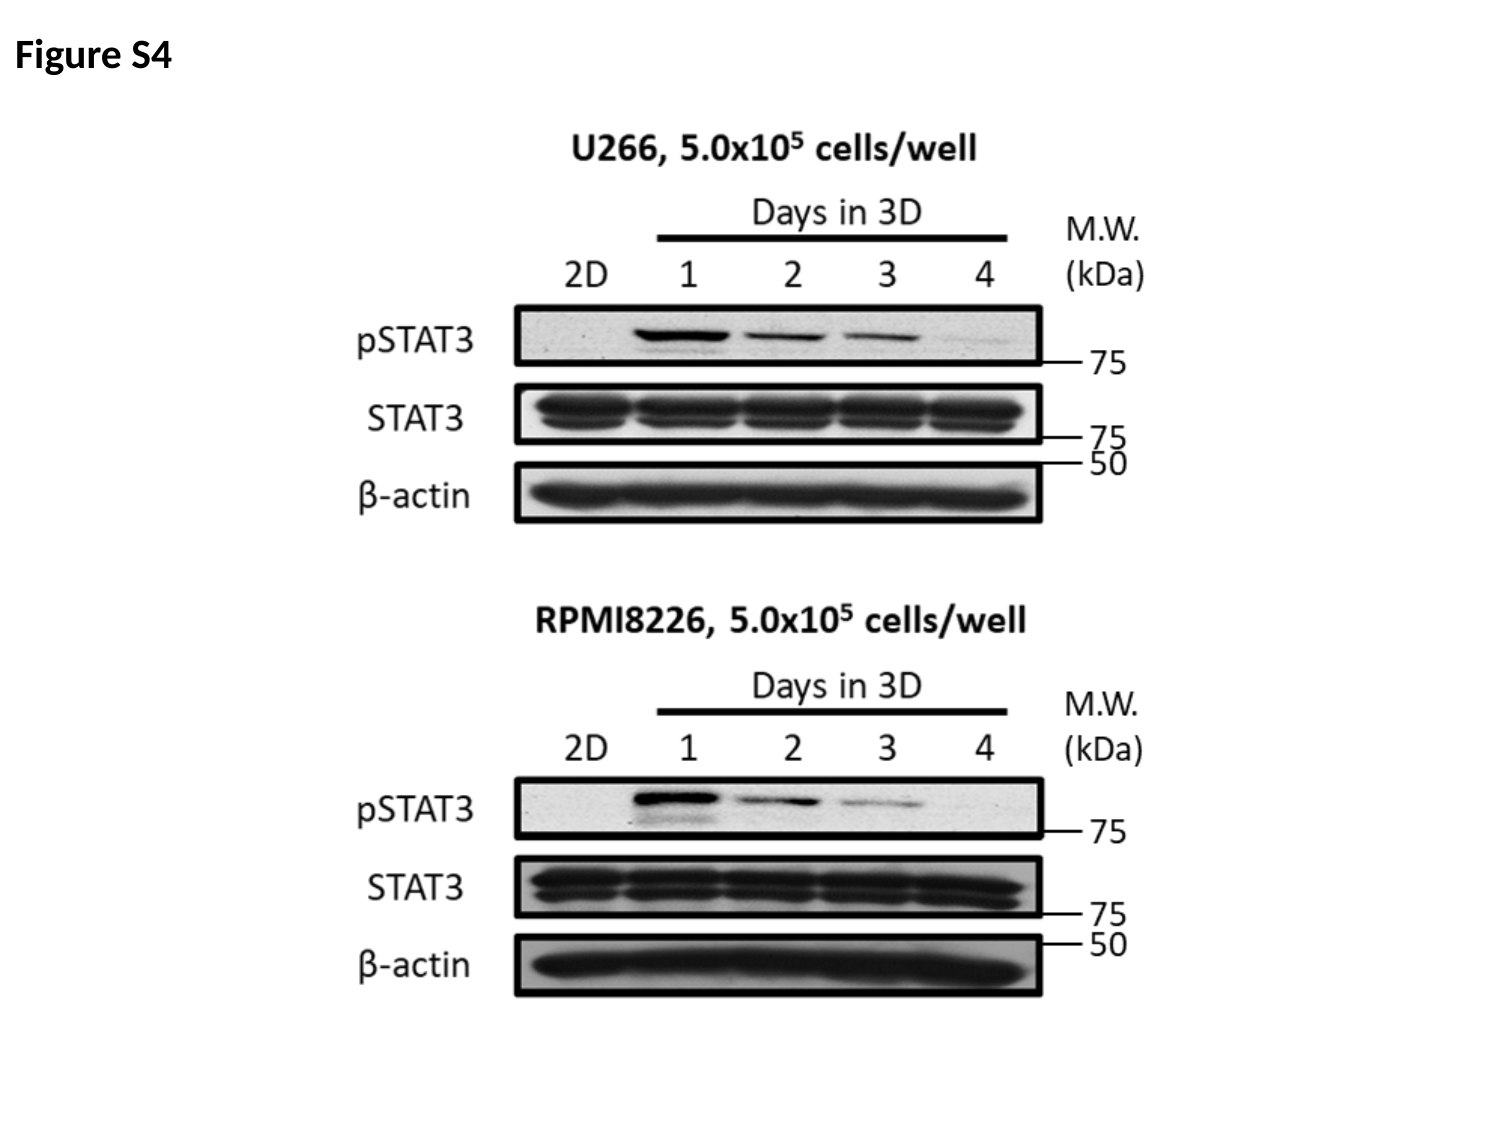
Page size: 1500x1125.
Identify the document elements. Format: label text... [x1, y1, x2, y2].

picture [331, 110, 1169, 1015]
text_box Figure S4 [0, 0, 1500, 111]
